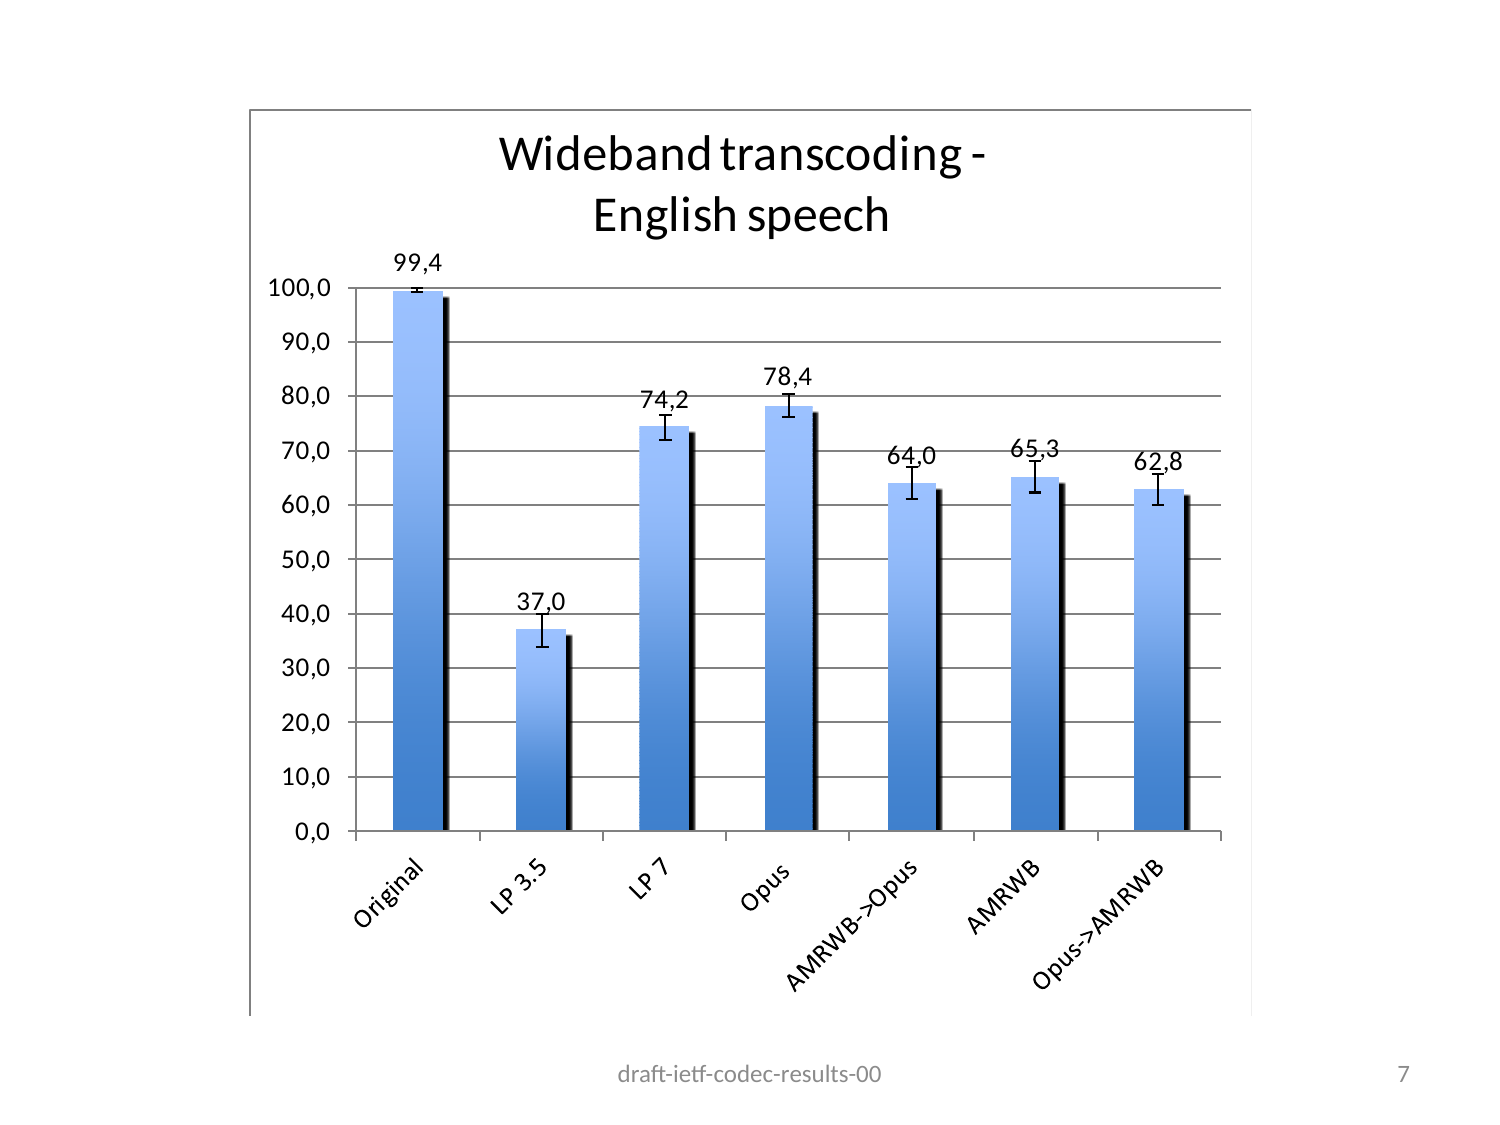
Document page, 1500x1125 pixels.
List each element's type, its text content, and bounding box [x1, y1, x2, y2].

slide_number 7 [1074, 1042, 1425, 1103]
footer draft-ietf-codec-results-00 [512, 1042, 988, 1103]
picture [248, 108, 1252, 1016]
